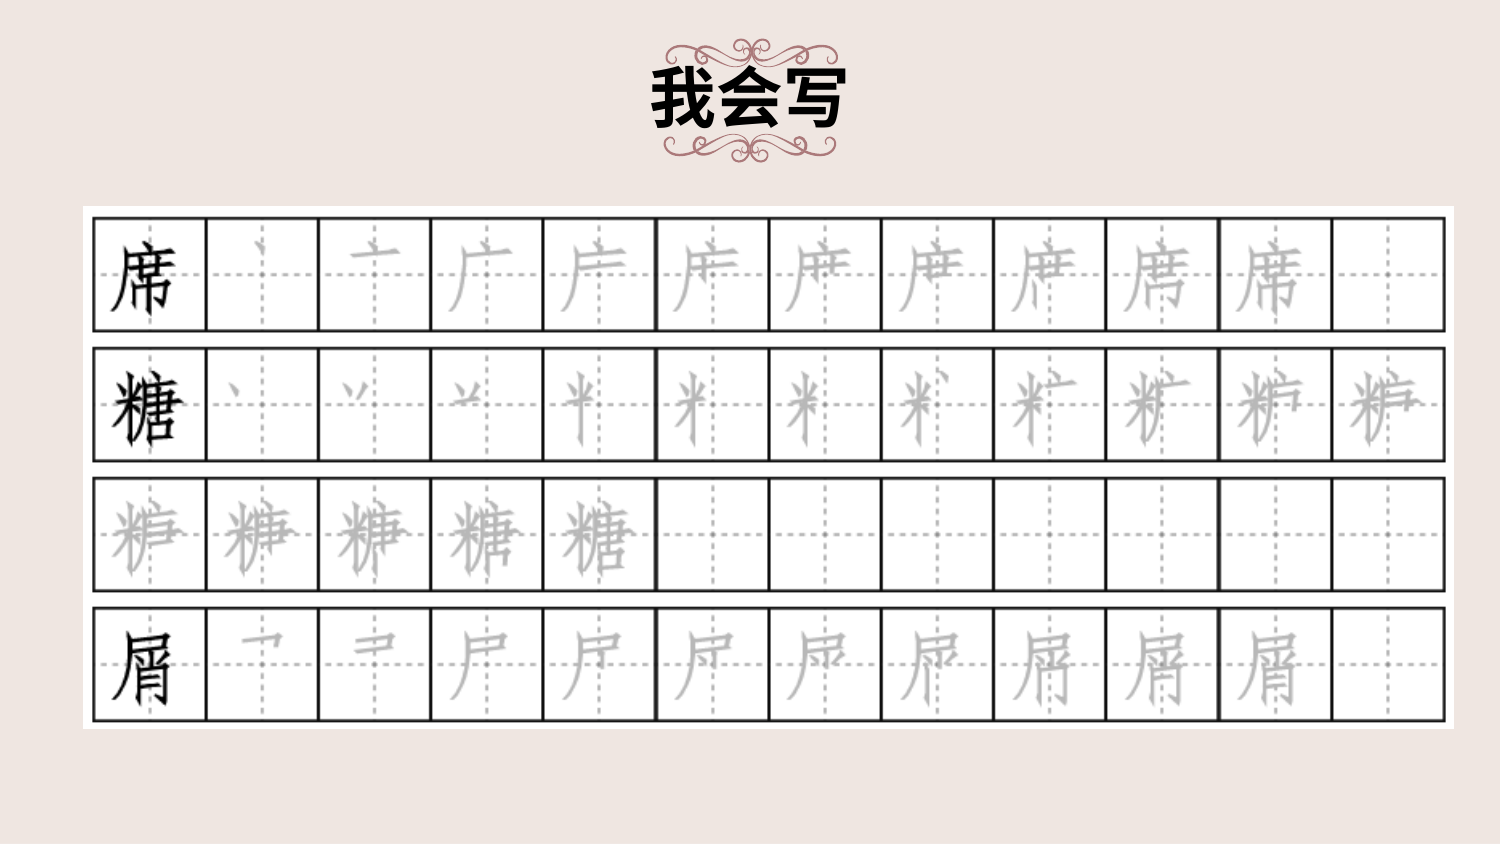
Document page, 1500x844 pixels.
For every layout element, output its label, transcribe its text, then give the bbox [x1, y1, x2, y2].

title 我会写 [352, 70, 1148, 131]
picture [83, 206, 1454, 729]
